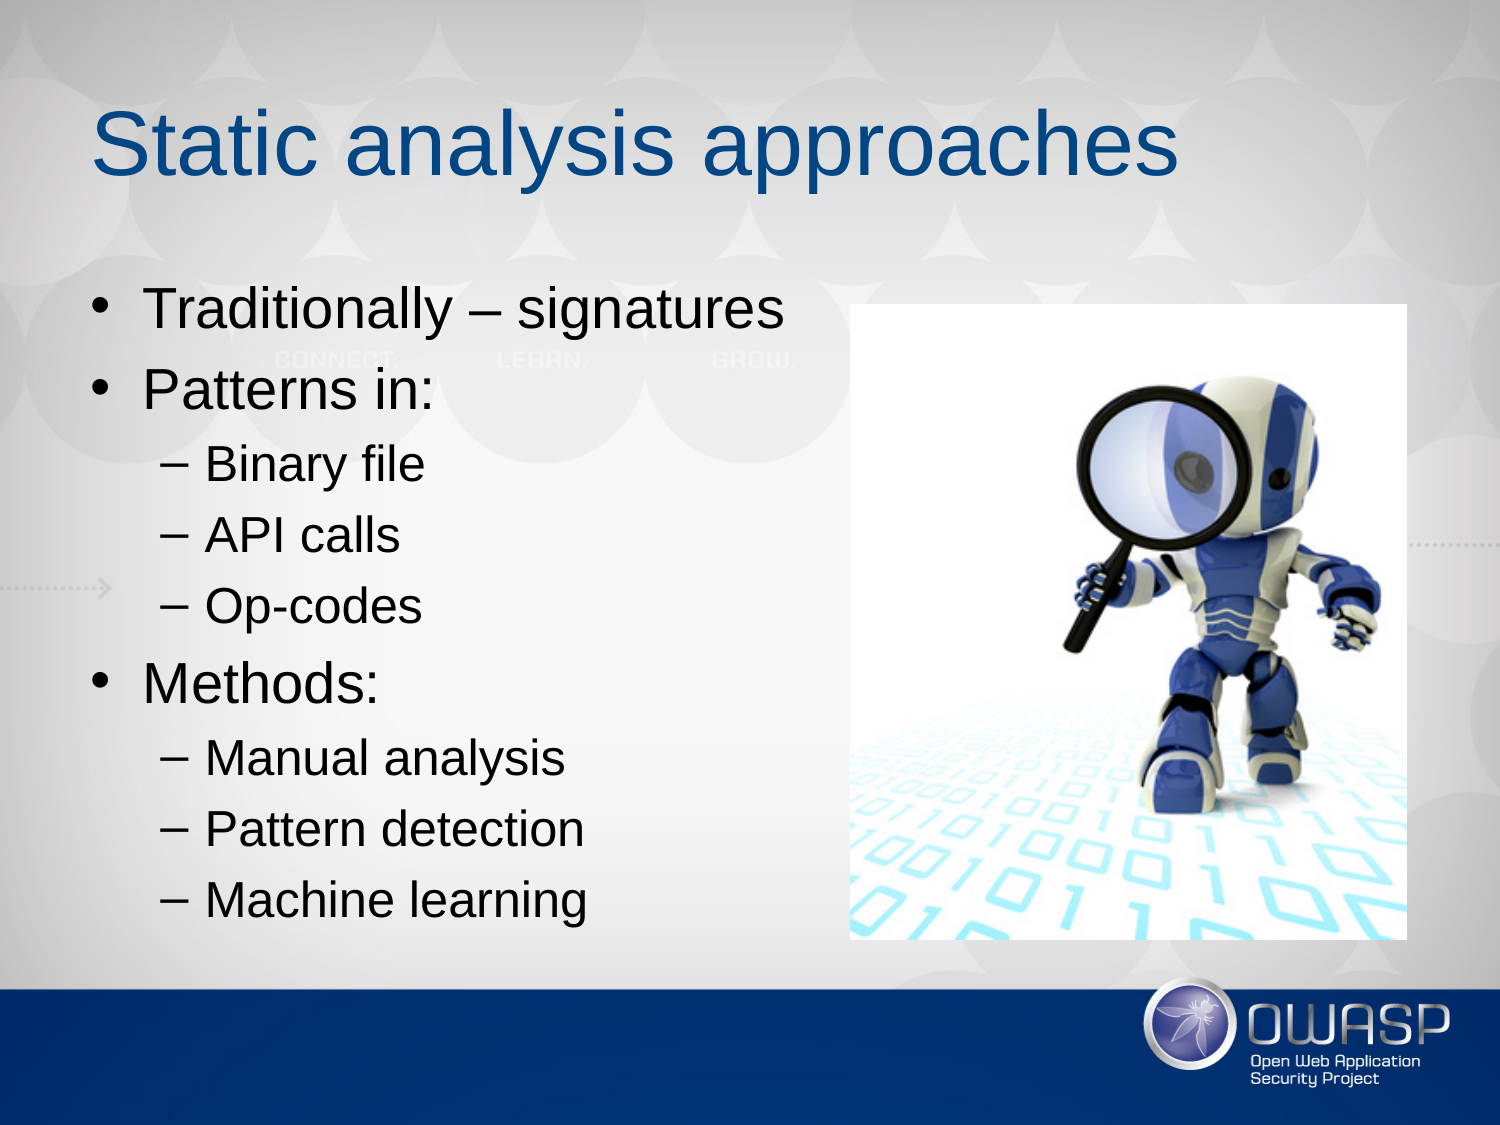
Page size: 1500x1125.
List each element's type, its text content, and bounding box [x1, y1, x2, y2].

title Static analysis approaches [75, 45, 1425, 233]
picture [0, 0, 1500, 1125]
list Traditionally – signatures Patterns in: Binary file API calls Op-codes Methods: Manual analysis Pattern detection Machine learning [75, 262, 1425, 940]
